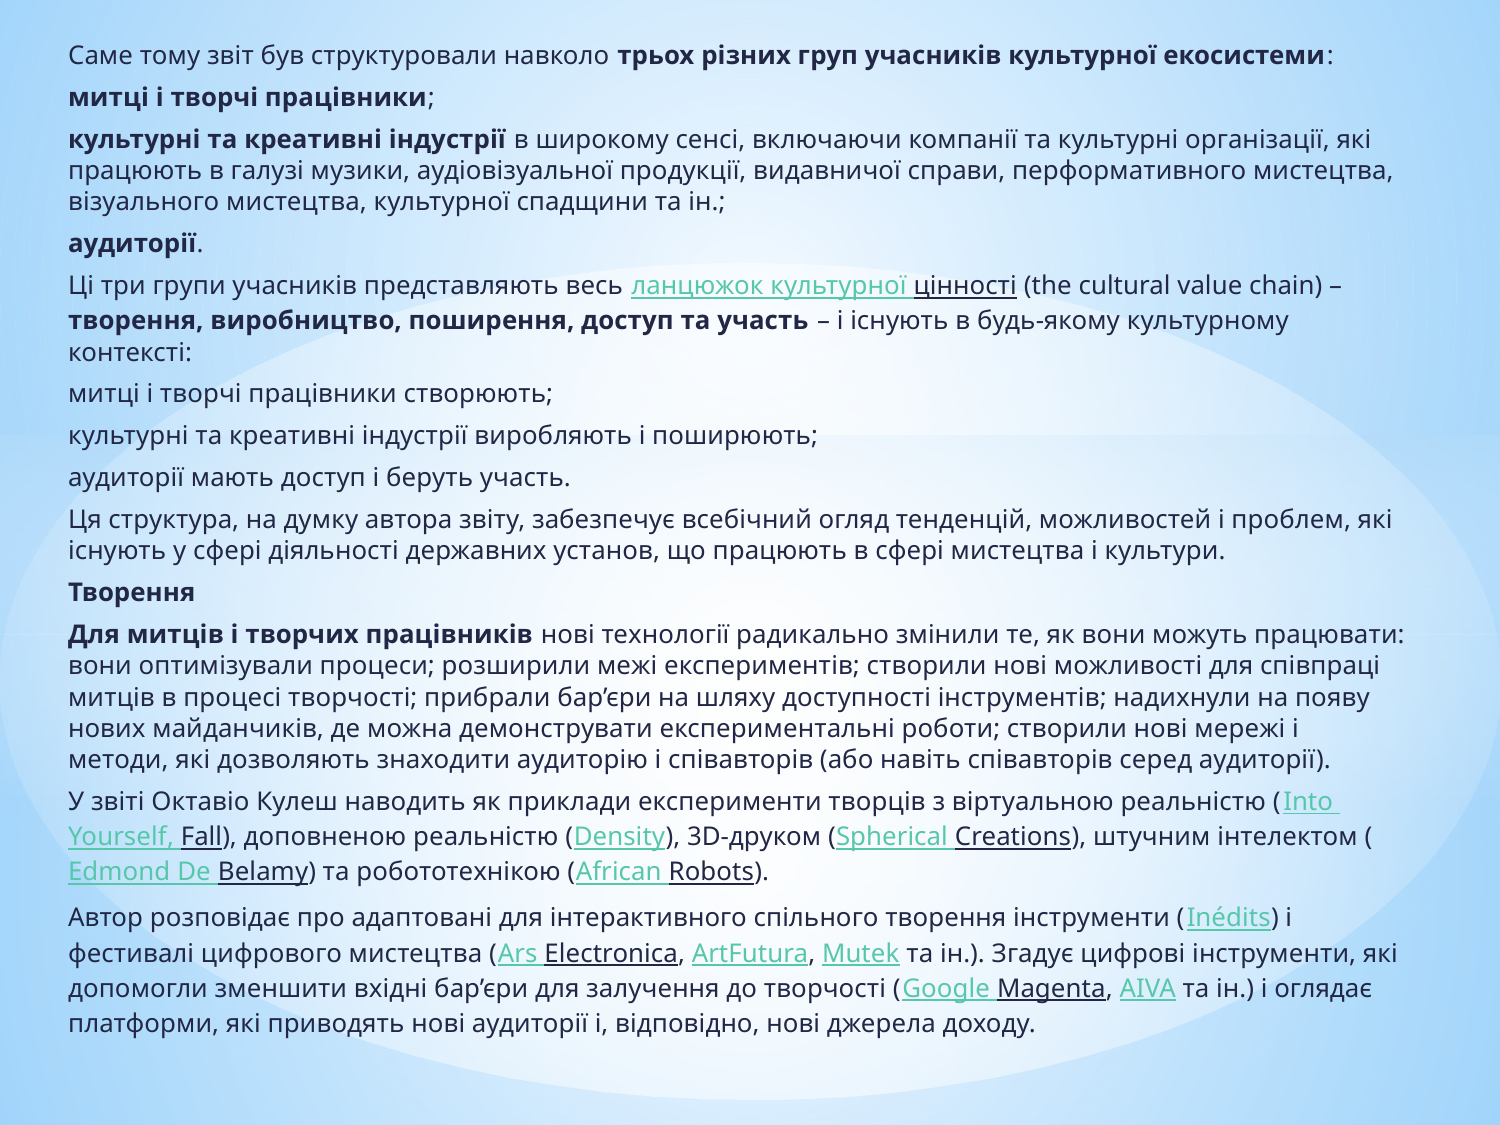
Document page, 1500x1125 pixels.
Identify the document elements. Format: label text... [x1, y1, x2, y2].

subtitle Саме тому звіт був структуровали навколо трьох різних груп учасників культурної екосистеми: митці і творчі працівники; культурні та креативні індустрії в широкому сенсі, включаючи компанії та культурні організації, які працюють в галузі музики, аудіовізуальної продукції, видавничої справи, перформативного мистецтва, візуального мистецтва, культурної спадщини та ін.; аудиторії. Ці три групи учасників представляють весь ланцюжок культурної цінності (the cultural value chain) – творення, виробництво, поширення, доступ та участь – і існують в будь-якому культурному контексті: митці і творчі працівники створюють; культурні та креативні індустрії виробляють і поширюють; аудиторії мають доступ і беруть участь. Ця структура, на думку автора звіту, забезпечує всебічний огляд тенденцій, можливостей і проблем, які існують у сфері діяльності державних установ, що працюють в сфері мистецтва і культури. Творення Для митців і творчих працівників нові технології радикально змінили те, як вони можуть працювати: вони оптимізували процеси; розширили межі експериментів; створили нові можливості для співпраці митців в процесі творчості; прибрали бар’єри на шляху доступності інструментів; надихнули на появу нових майданчиків, де можна демонструвати експериментальні роботи; створили нові мережі і методи, які дозволяють знаходити аудиторію і співавторів (або навіть співавторів серед аудиторії). У звіті Октавіо Кулеш наводить як приклади експерименти творців з віртуальною реальністю (Into Yourself, Fall), доповненою реальністю (Density), 3D-друком (Spherical Creations), штучним інтелектом (Edmond De Belamy) та робототехнікою (African Robots). Автор розповідає про адаптовані для інтерактивного спільного творення інструменти (Inédits) і фестивалі цифрового мистецтва (Ars Electronica, ArtFutura, Mutek та ін.). Згадує цифрові інструменти, які допомогли зменшити вхідні бар’єри для залучення до творчості (Google Magenta, AIVA та ін.) і оглядає платформи, які приводять нові аудиторії і, відповідно, нові джерела доходу. [53, 30, 1424, 1071]
